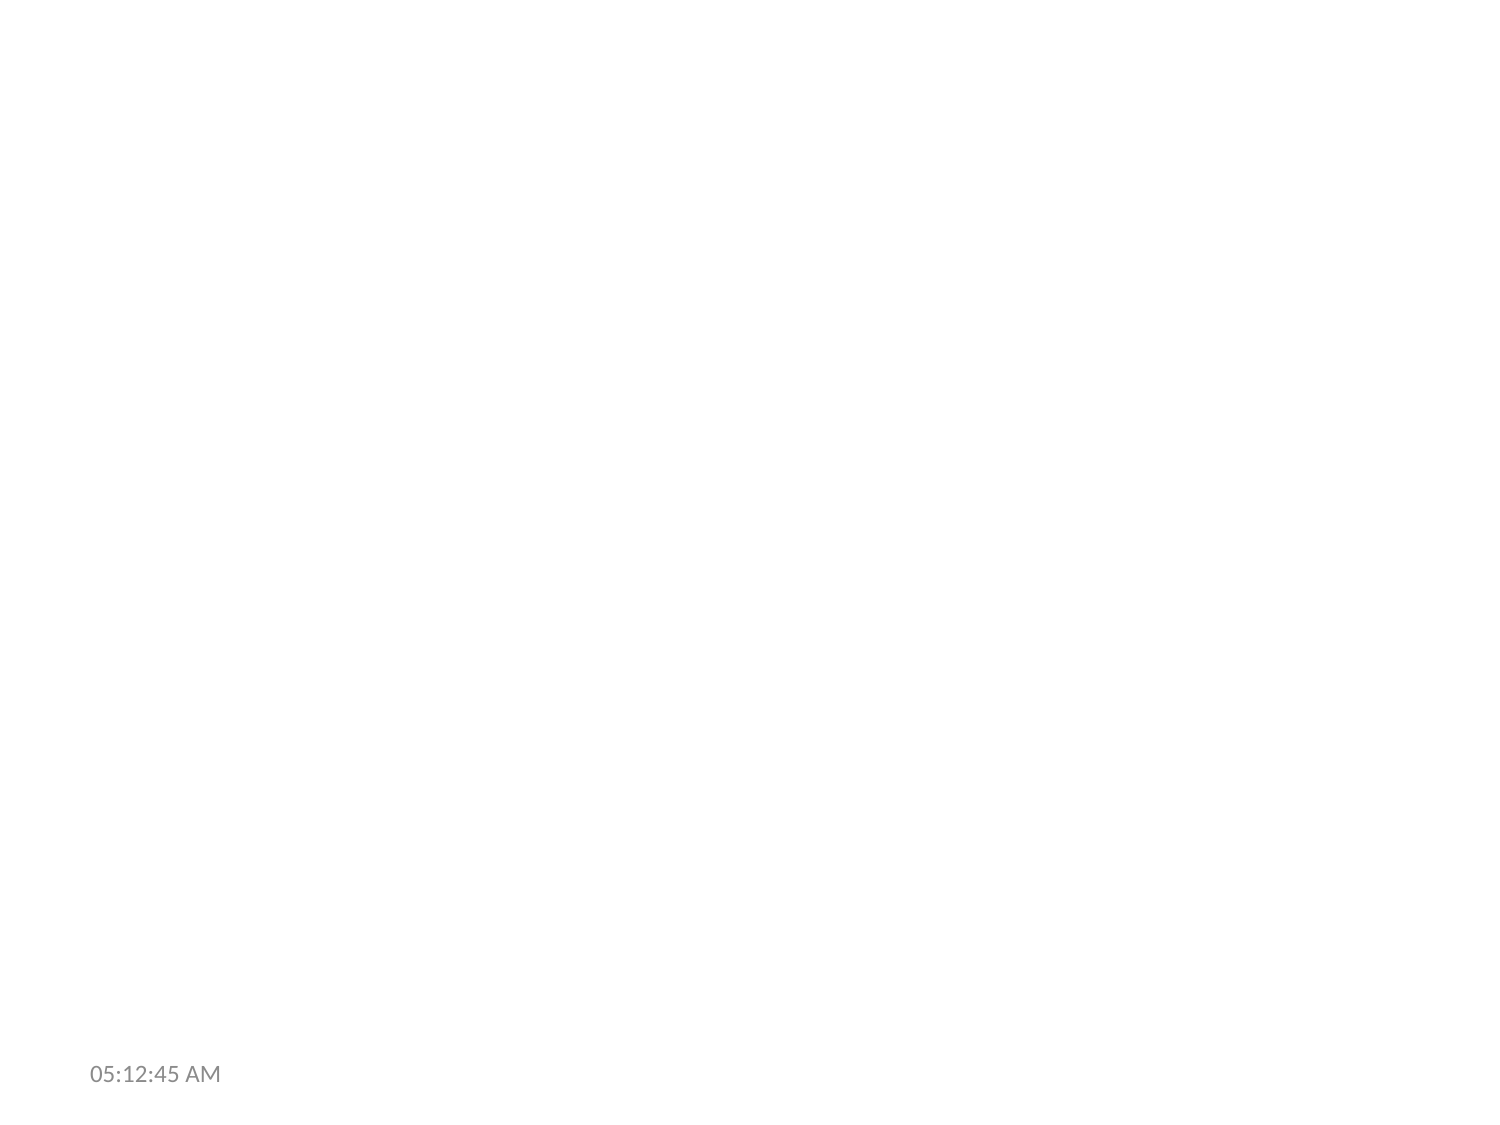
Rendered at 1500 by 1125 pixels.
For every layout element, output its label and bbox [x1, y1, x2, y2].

slide_number [75, 1042, 425, 1103]
